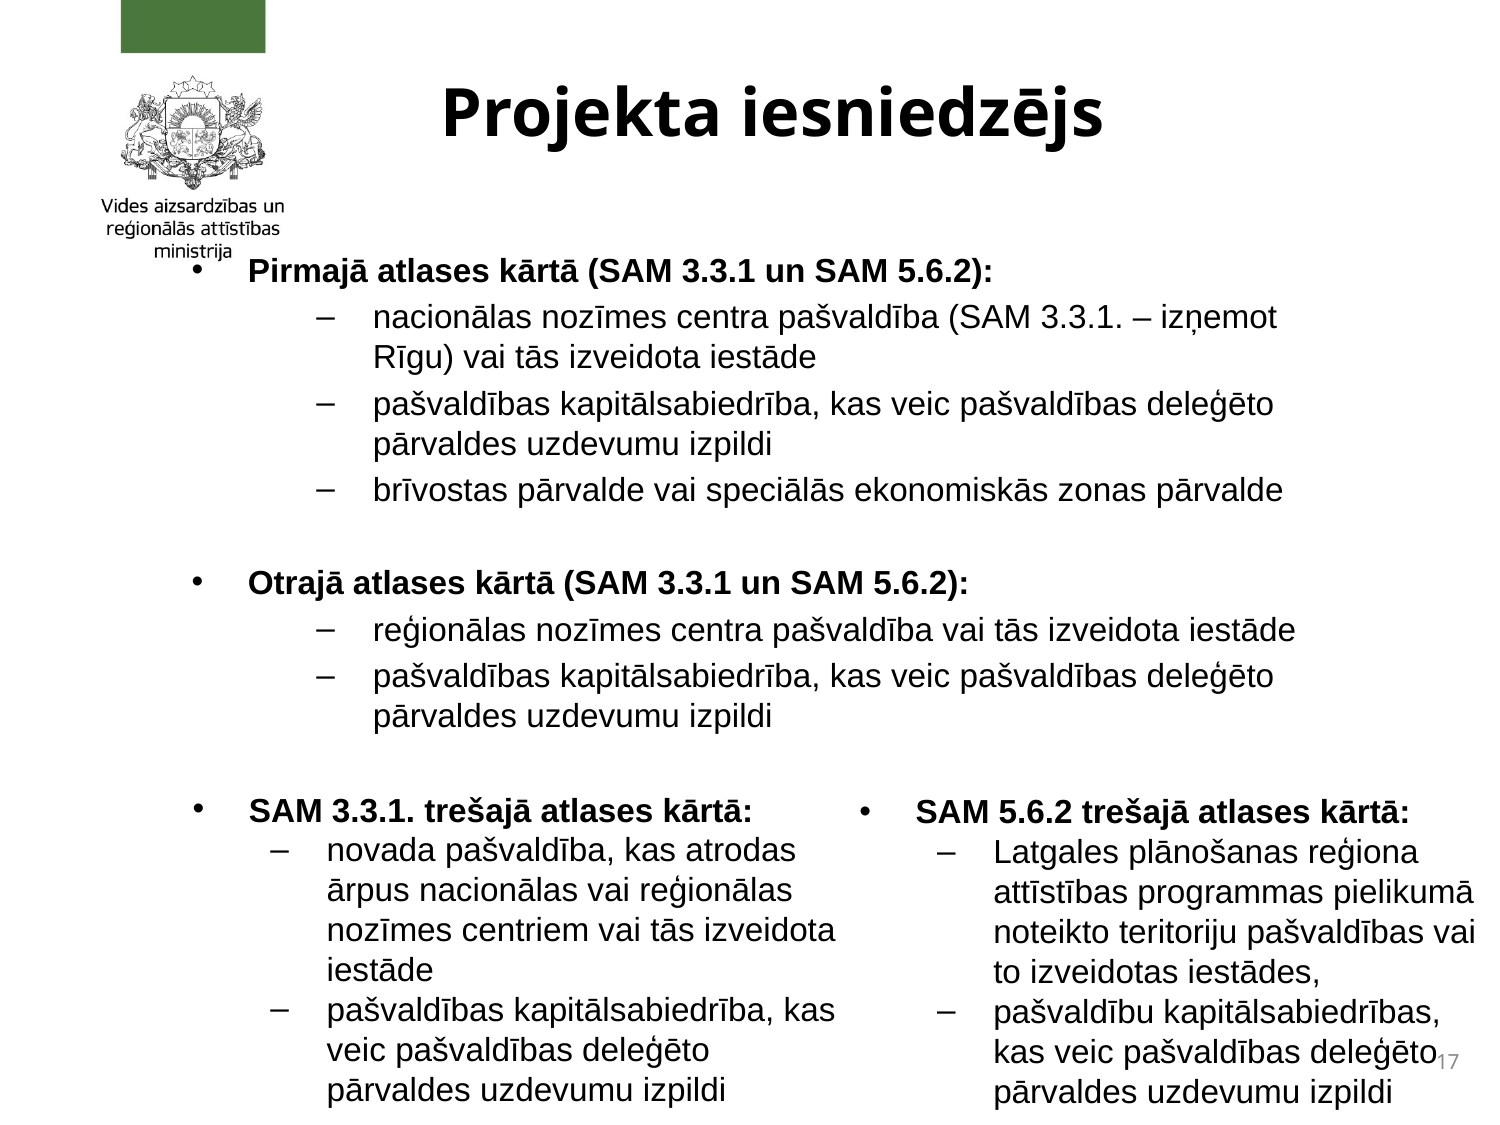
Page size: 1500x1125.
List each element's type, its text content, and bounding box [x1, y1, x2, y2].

title Projekta iesniedzējs [424, 62, 1426, 233]
list Pirmajā atlases kārtā (SAM 3.3.1 un SAM 5.6.2): nacionālas nozīmes centra pašvaldība (SAM 3.3.1. – izņemot Rīgu) vai tās izveidota iestāde pašvaldības kapitālsabiedrība, kas veic pašvaldības deleģēto pārvaldes uzdevumu izpildi brīvostas pārvalde vai speciālās ekonomiskās zonas pārvalde Otrajā atlases kārtā (SAM 3.3.1 un SAM 5.6.2): reģionālas nozīmes centra pašvaldība vai tās izveidota iestāde pašvaldības kapitālsabiedrība, kas veic pašvaldības deleģēto pārvaldes uzdevumu izpildi [175, 241, 1363, 783]
text_box SAM 3.3.1. trešajā atlases kārtā: novada pašvaldība, kas atrodas ārpus nacionālas vai reģionālas nozīmes centriem vai tās izveidota iestāde pašvaldības kapitālsabiedrība, kas veic pašvaldības deleģēto pārvaldes uzdevumu izpildi [130, 781, 865, 1116]
picture [48, 0, 338, 321]
text_box SAM 5.6.2 trešajā atlases kārtā: Latgales plānošanas reģiona attīstības programmas pielikumā noteikto teritoriju pašvaldības vai to izveidotas iestādes, pašvaldību kapitālsabiedrības, kas veic pašvaldības deleģēto pārvaldes uzdevumu izpildi [797, 783, 1500, 1118]
